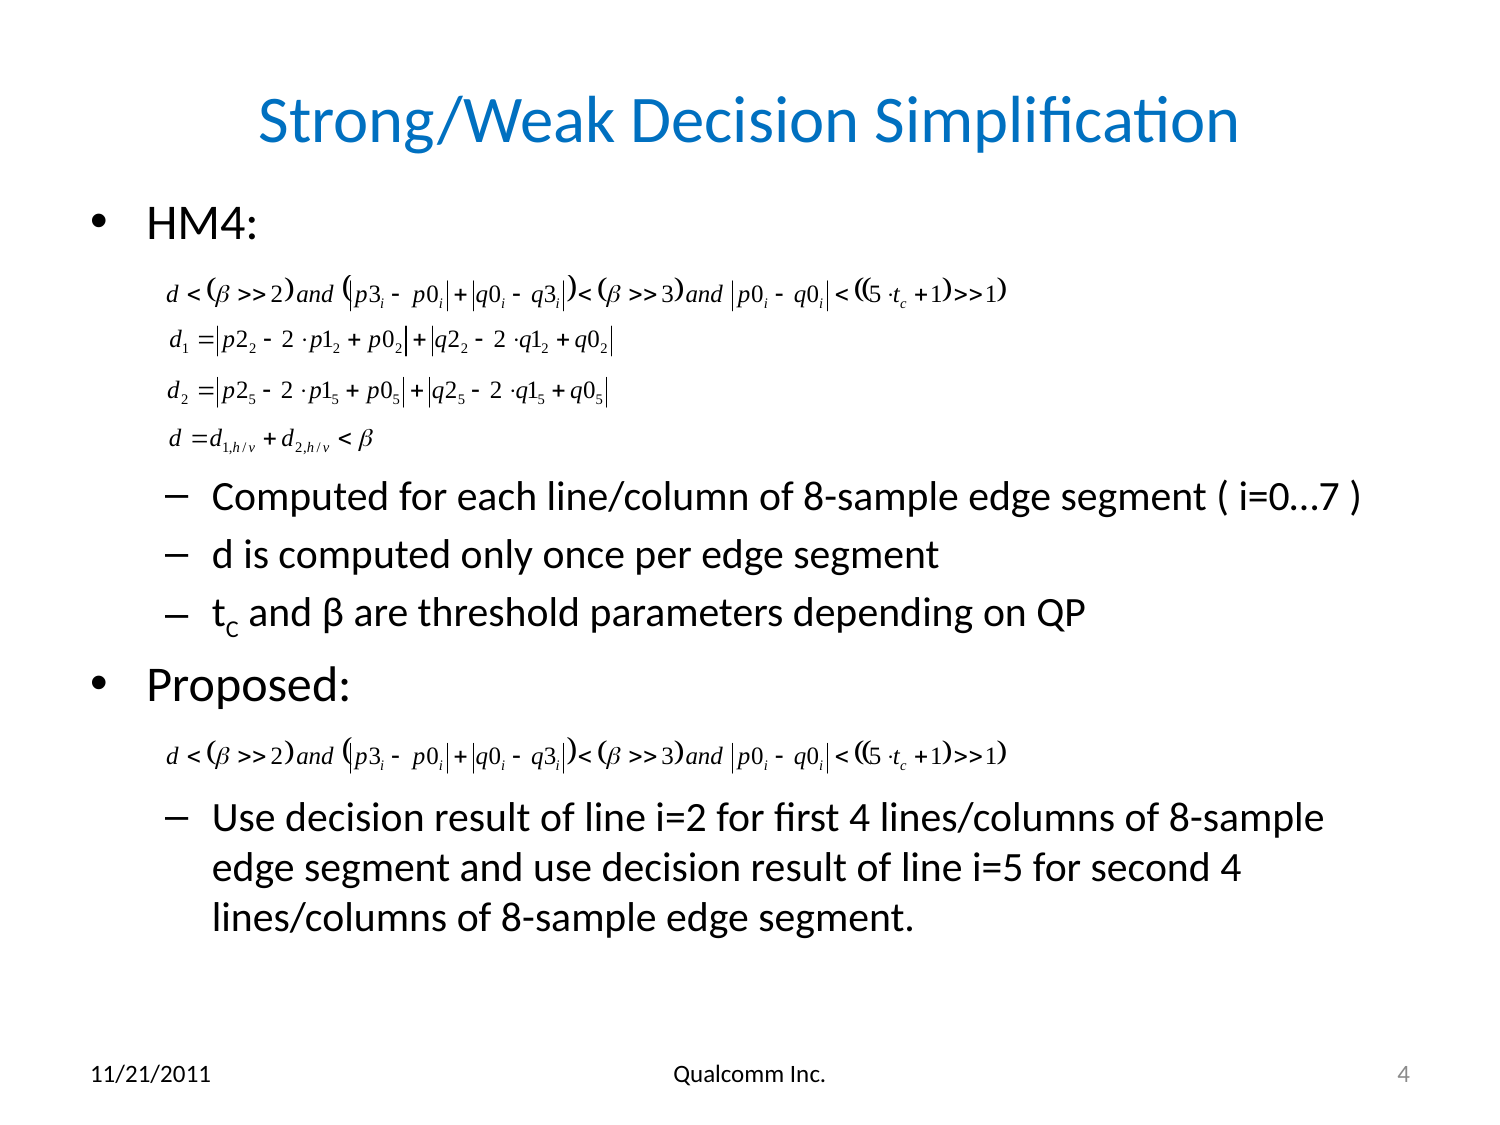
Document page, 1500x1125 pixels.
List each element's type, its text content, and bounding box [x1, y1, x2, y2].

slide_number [75, 1042, 425, 1103]
footer Qualcomm Inc. [512, 1042, 988, 1103]
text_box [162, 737, 1009, 780]
slide_number 4 [1074, 1042, 1425, 1103]
list HM4: Computed for each line/column of 8-sample edge segment ( i=0…7 ) d is computed only once per edge segment tC and β are threshold parameters depending on QP Proposed: Use decision result of line i=2 for first 4 lines/columns of 8-sample edge segment and use decision result of line i=5 for second 4 lines/columns of 8-sample edge segment. [75, 182, 1425, 1000]
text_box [162, 274, 1009, 461]
title Strong/Weak Decision Simplification [75, 45, 1425, 182]
